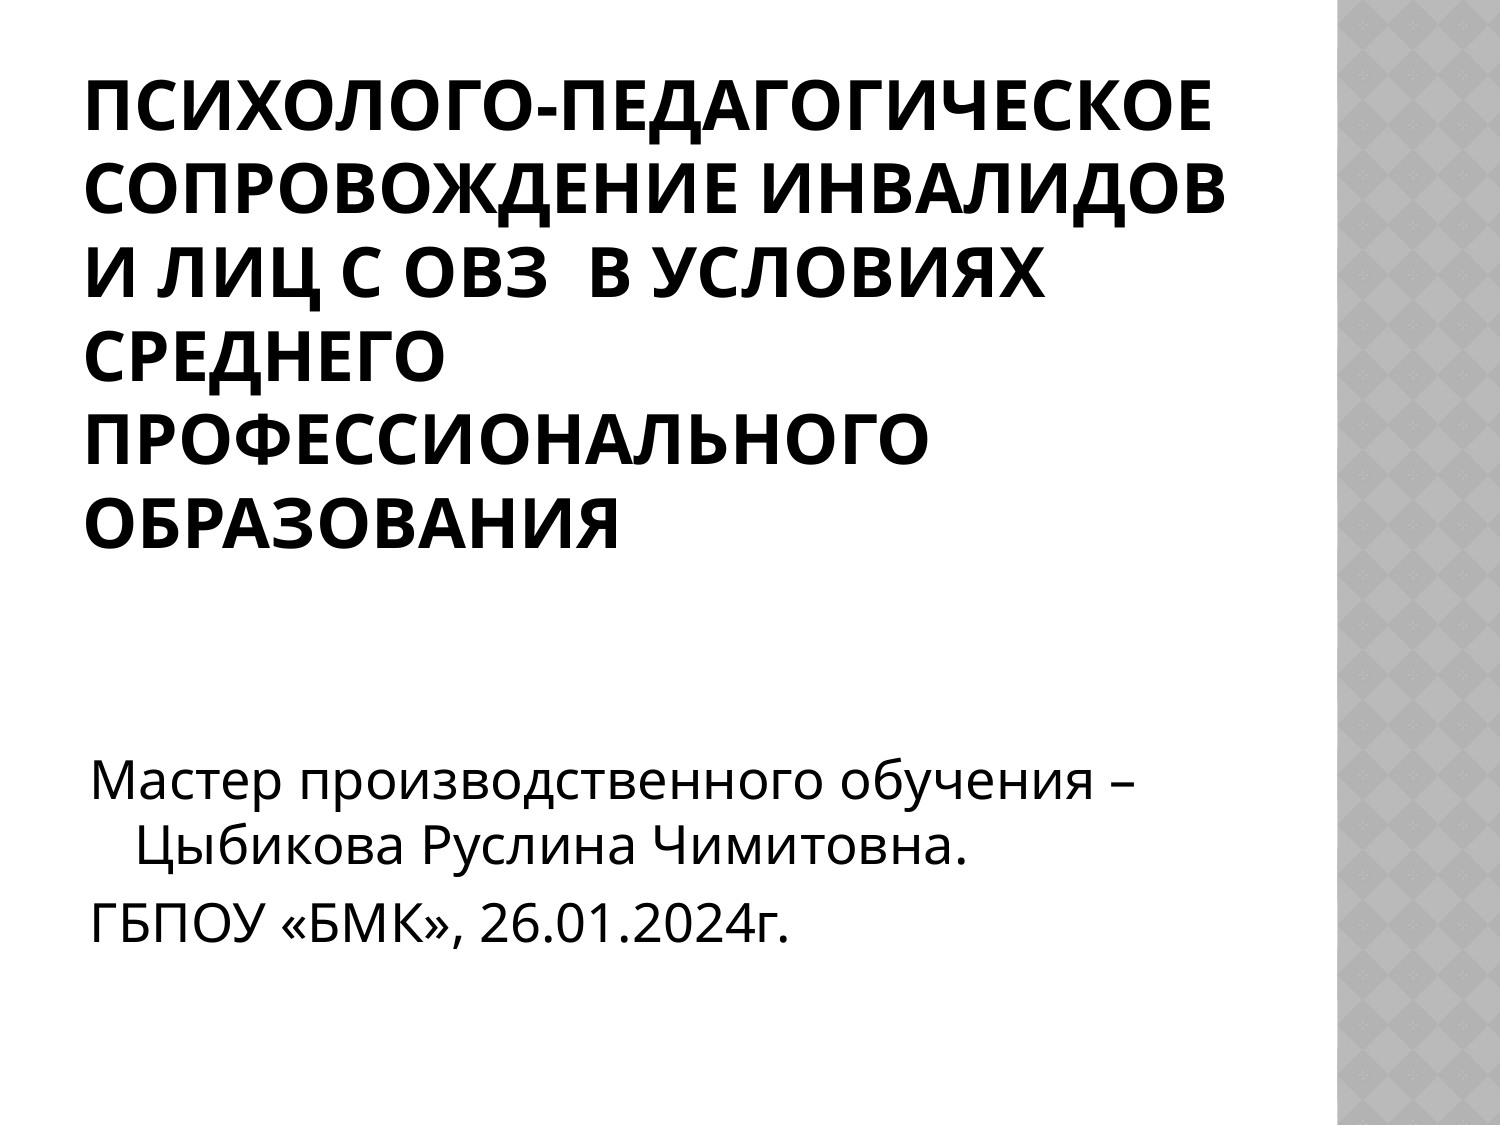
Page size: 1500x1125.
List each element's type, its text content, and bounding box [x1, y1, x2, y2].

title Психолого-педагогическое сопровождение инвалидов и лиц с овз в условиях среднего профессионального образования [75, 52, 1263, 563]
list Мастер производственного обучения –Цыбикова Руслина Чимитовна. ГБПОУ «БМК», 26.01.2024г. [75, 738, 1263, 1059]
